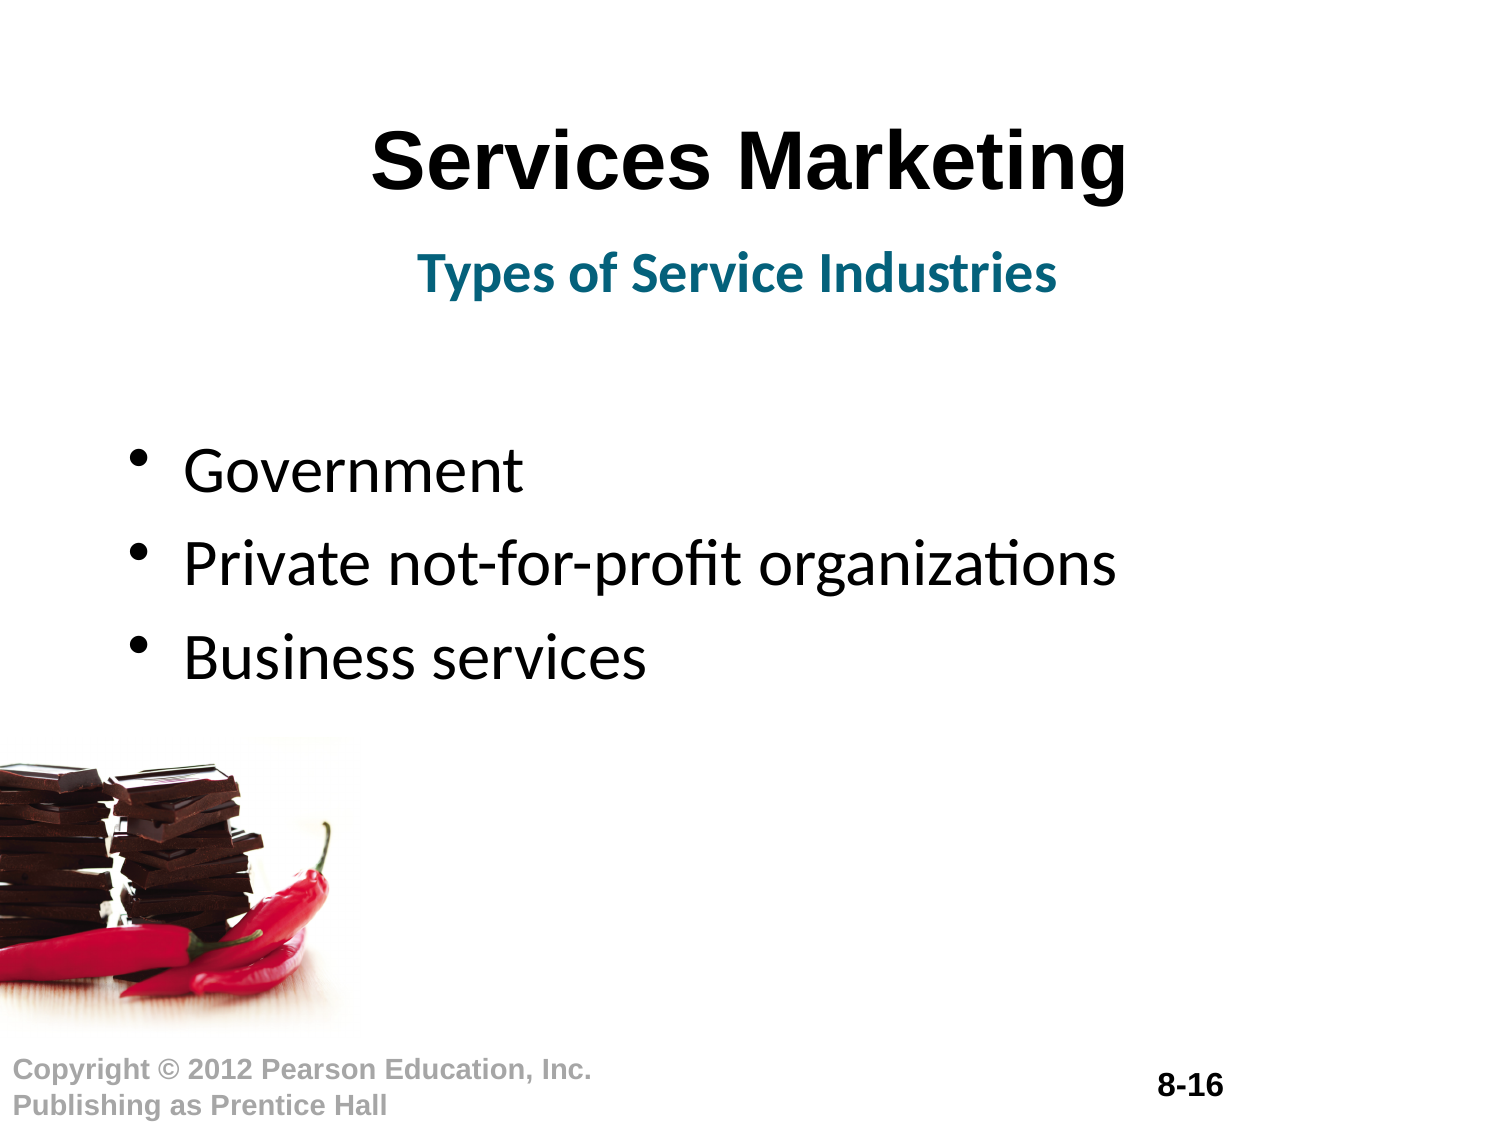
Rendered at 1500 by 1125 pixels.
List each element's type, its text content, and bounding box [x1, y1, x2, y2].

list Types of Service Industries [149, 237, 1326, 301]
list Government Private not-for-profit organizations Business services [112, 324, 1388, 1001]
picture [0, 737, 361, 1038]
title Services Marketing [112, 37, 1388, 226]
